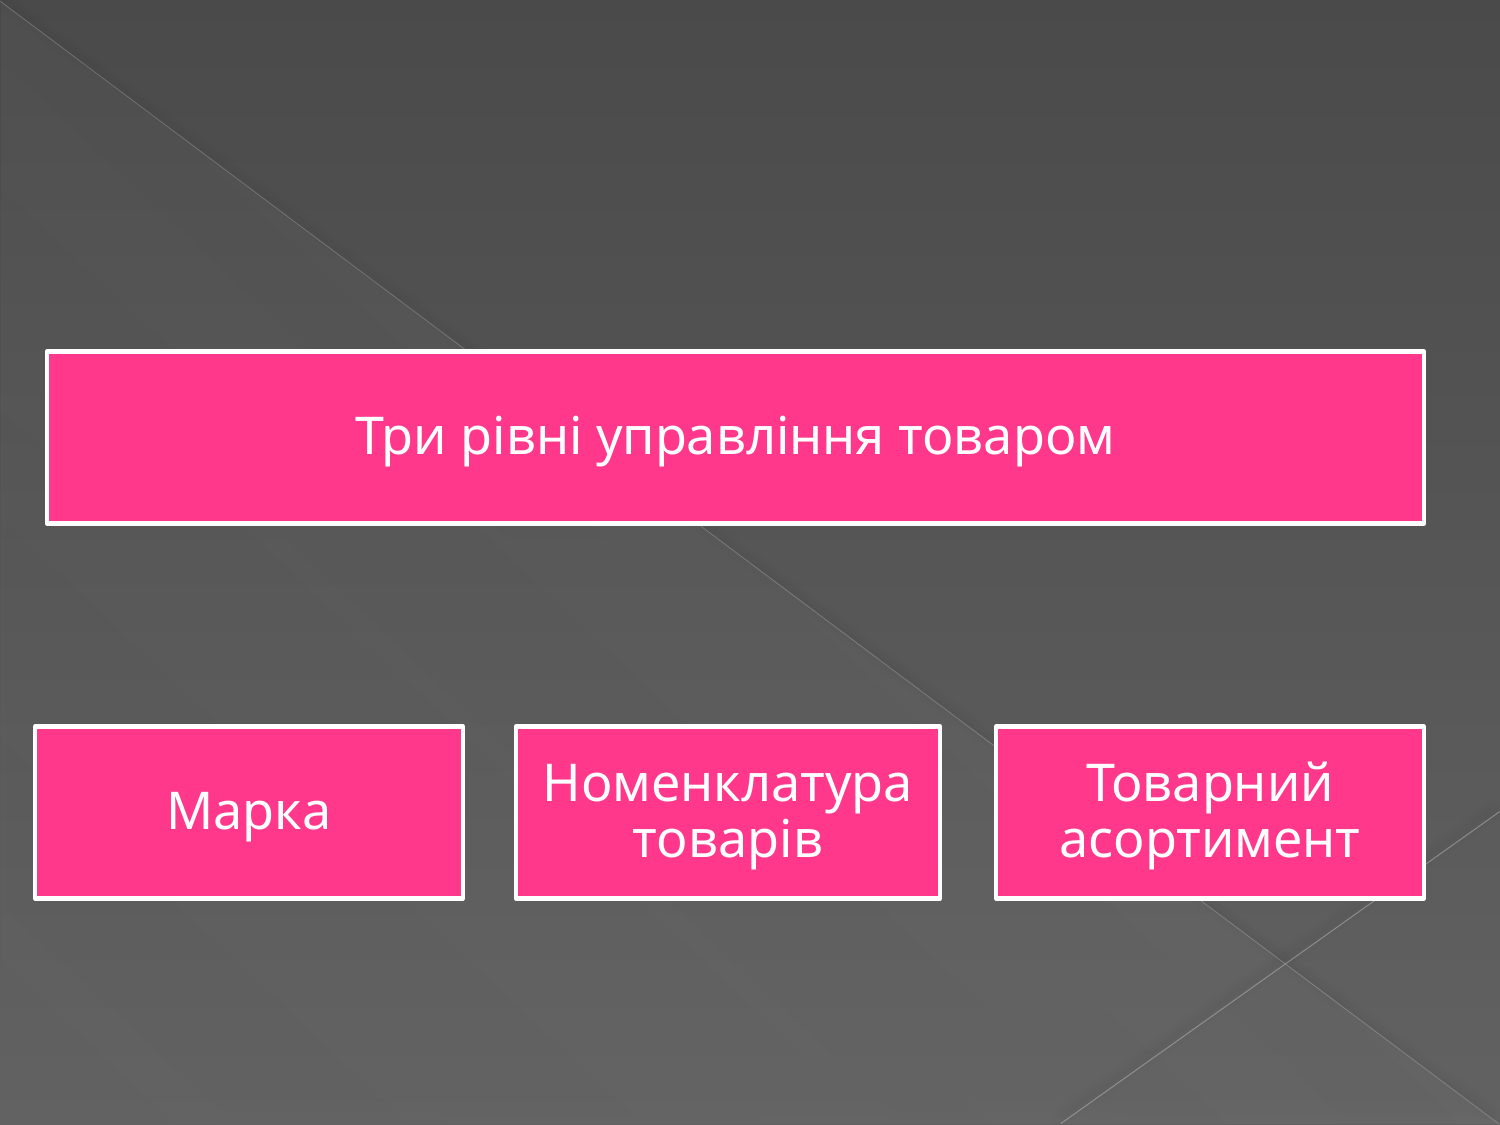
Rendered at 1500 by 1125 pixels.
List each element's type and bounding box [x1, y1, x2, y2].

list [0, 316, 1500, 1067]
